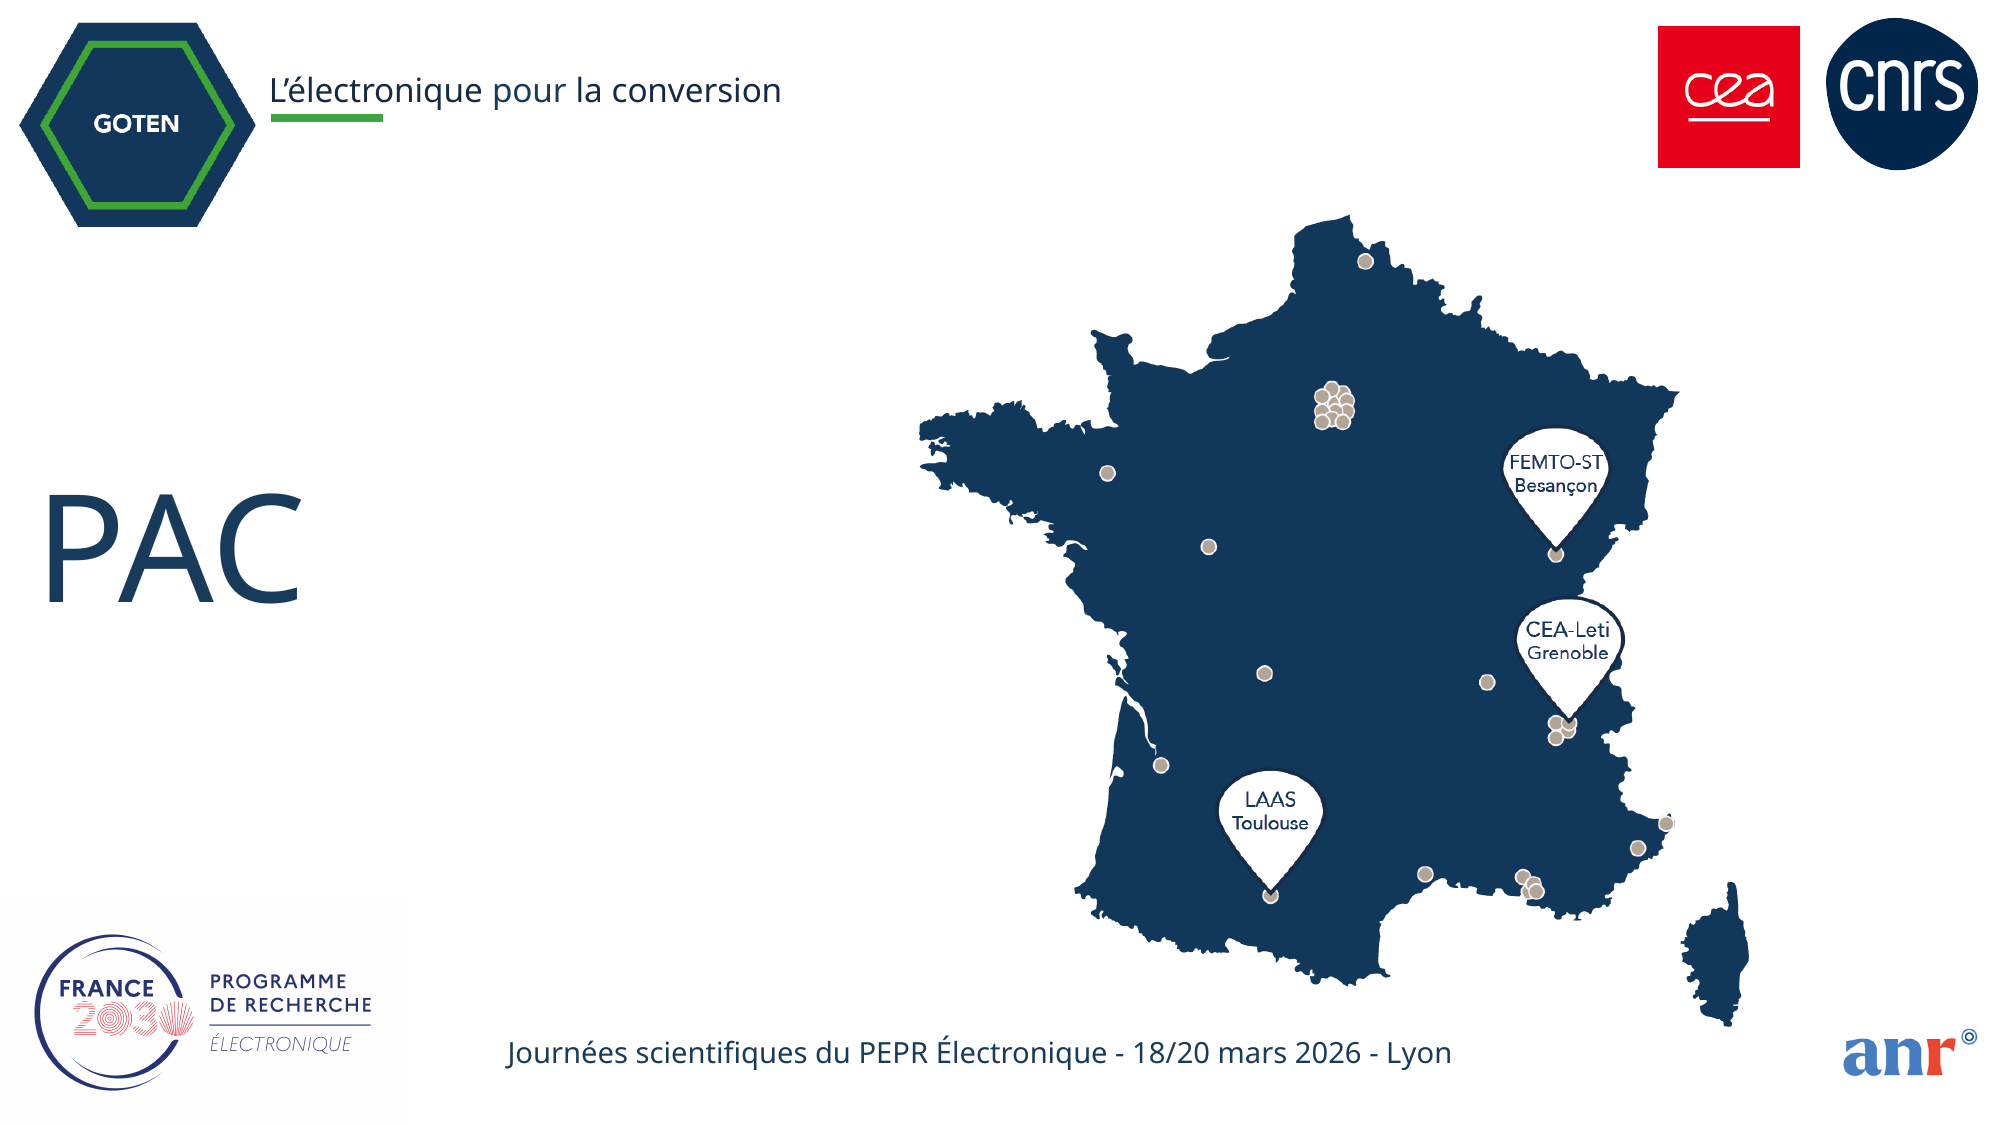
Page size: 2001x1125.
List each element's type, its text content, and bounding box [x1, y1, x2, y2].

picture [1839, 982, 1981, 1124]
picture [0, 900, 405, 1125]
picture [19, 22, 256, 227]
picture [909, 199, 1749, 1027]
list PAC [20, 465, 909, 660]
picture [1823, 16, 1981, 172]
picture [1658, 26, 1800, 168]
